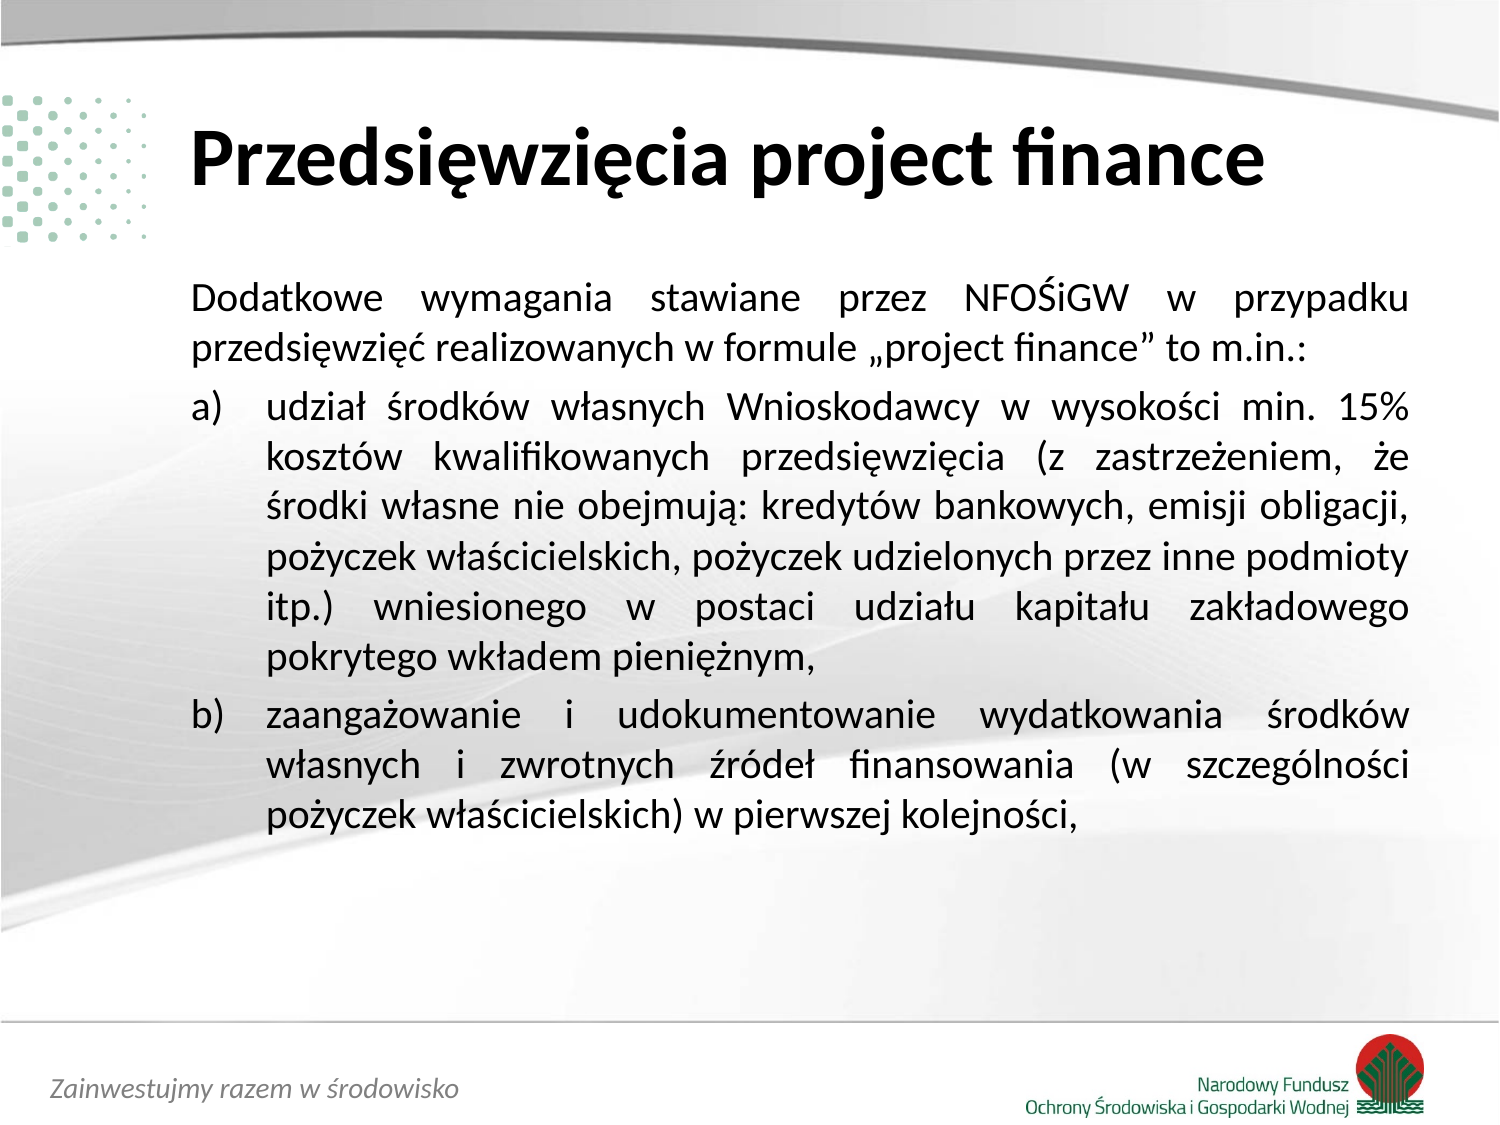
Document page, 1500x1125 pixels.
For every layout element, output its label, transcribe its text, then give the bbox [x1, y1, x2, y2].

picture [1026, 1034, 1424, 1118]
list Dodatkowe wymagania stawiane przez NFOŚiGW w przypadku przedsięwzięć realizowanych w formule „project finance” to m.in.: udział środków własnych Wnioskodawcy w wysokości min. 15% kosztów kwalifikowanych przedsięwzięcia (z zastrzeżeniem, że środki własne nie obejmują: kredytów bankowych, emisji obligacji, pożyczek właścicielskich, pożyczek udzielonych przez inne podmioty itp.) wniesionego w postaci udziału kapitału zakładowego pokrytego wkładem pieniężnym, zaangażowanie i udokumentowanie wydatkowania środków własnych i zwrotnych źródeł finansowania (w szczególności pożyczek właścicielskich) w pierwszej kolejności, [175, 262, 1425, 1005]
picture [0, 0, 1499, 1023]
title Przedsięwzięcia project finance [175, 58, 1425, 247]
